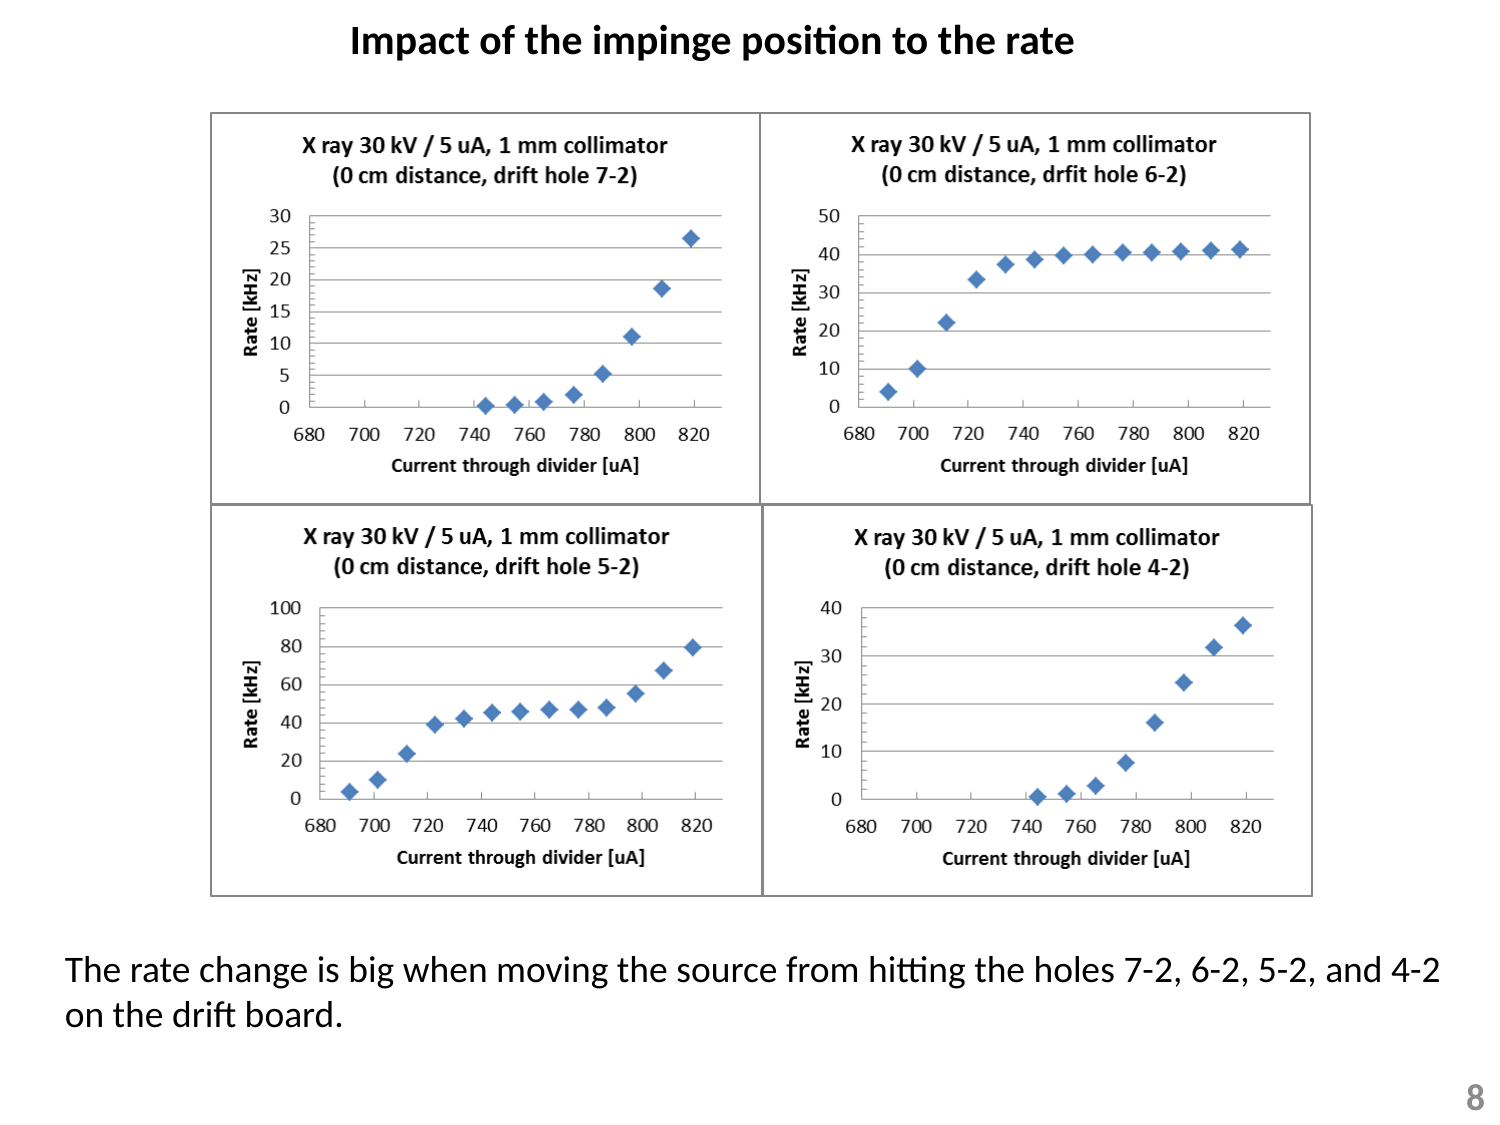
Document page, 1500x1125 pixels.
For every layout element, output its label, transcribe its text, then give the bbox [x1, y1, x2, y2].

picture [210, 112, 1313, 897]
text_box The rate change is big when moving the source from hitting the holes 7-2, 6-2, 5-2, and 4-2 on the drift board. [49, 937, 1475, 1043]
slide_number 8 [1149, 1065, 1500, 1125]
title Impact of the impinge position to the rate [0, 0, 1425, 75]
